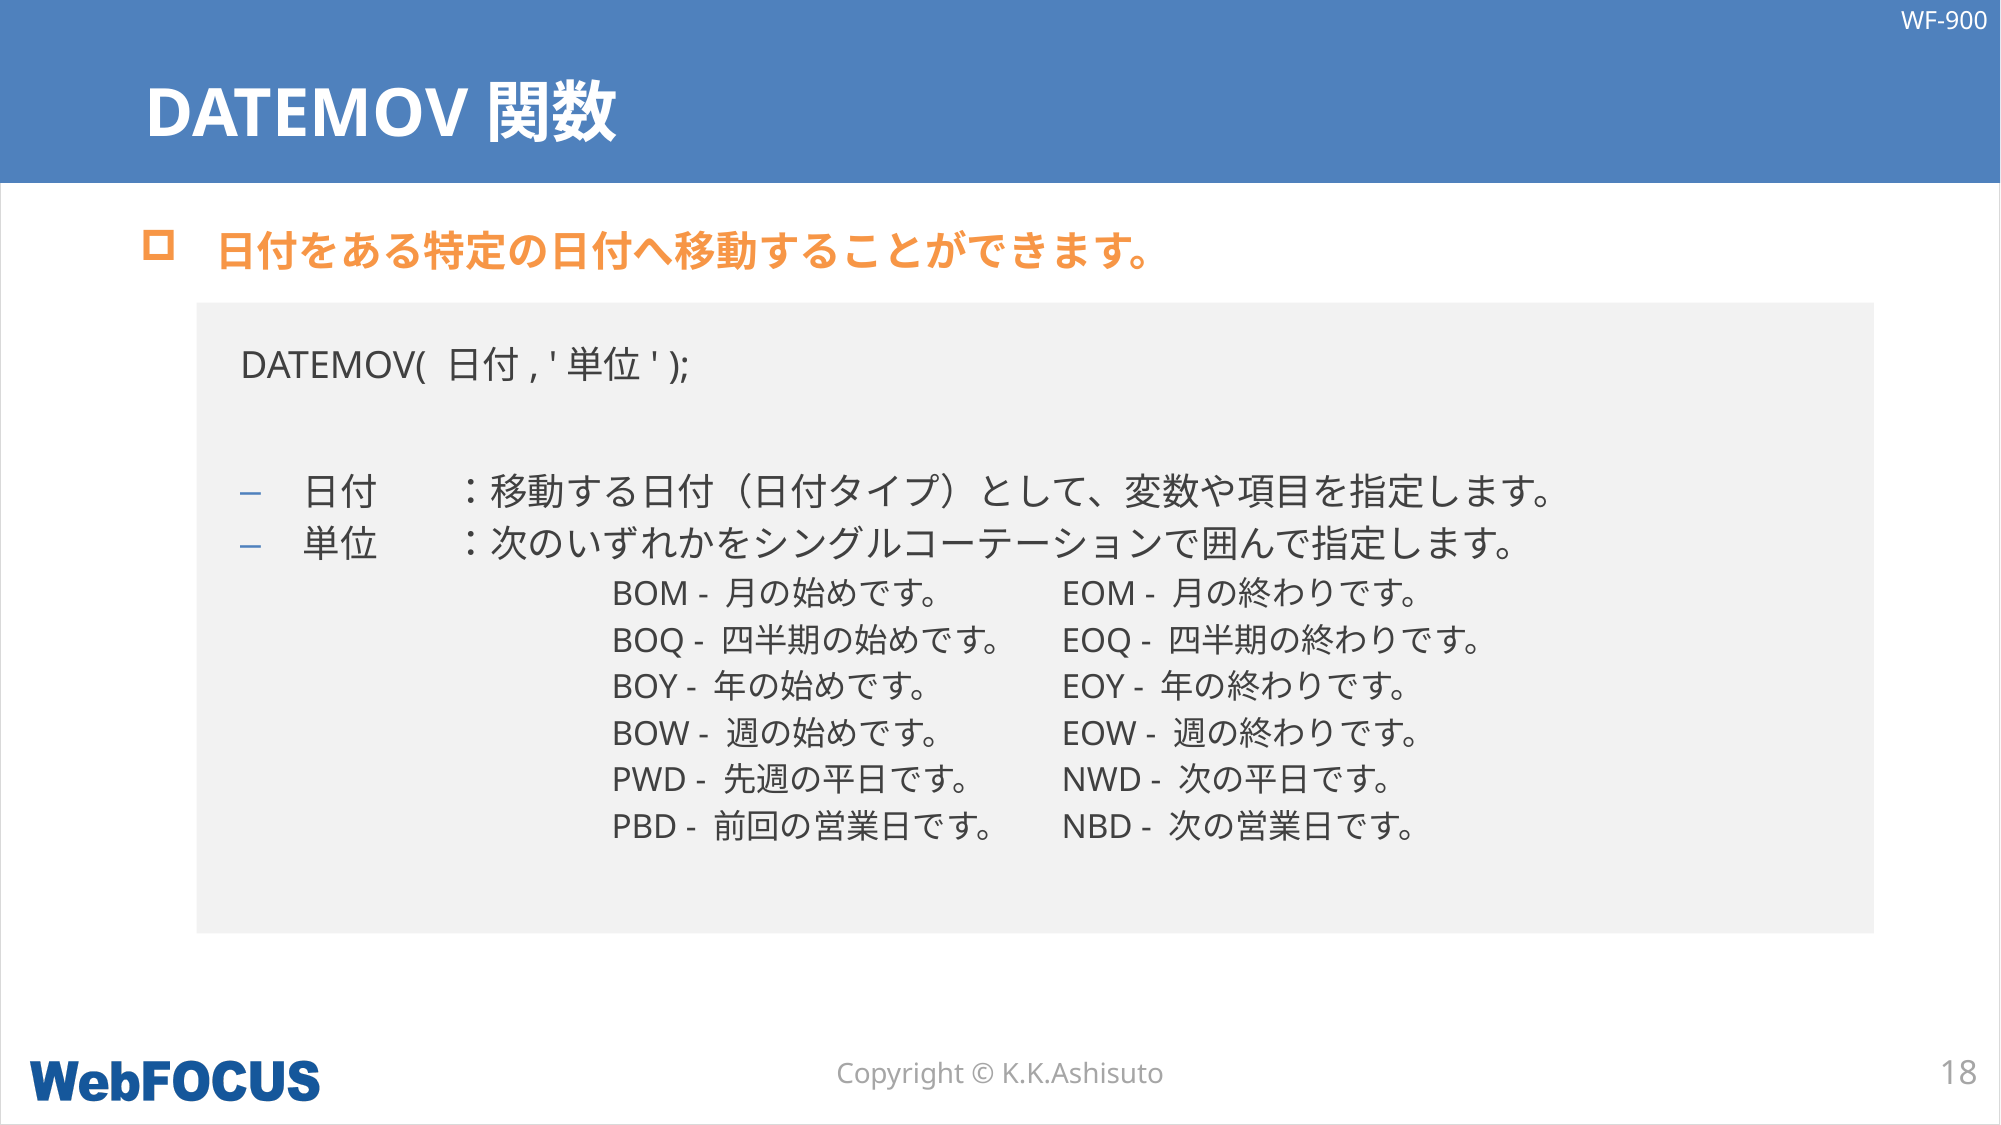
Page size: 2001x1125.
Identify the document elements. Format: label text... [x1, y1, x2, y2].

picture [25, 1050, 323, 1111]
list 日付をある特定の日付へ移動することができます。 DATEMOV( 日付, '単位' ); 日付 ：移動する日付（日付タイプ）として、変数や項目を指定します。 単位 ：次のいずれかをシングルコーテーションで囲んで指定します。 BOM - 月の始めです。 EOM - 月の終わりです。 BOQ - 四半期の始めです。 EOQ - 四半期の終わりです。 BOY - 年の始めです。 EOY - 年の終わりです。 BOW - 週の始めです。 EOW - 週の終わりです。 PWD - 先週の平日です。 NWD - 次の平日です。 PBD - 前回の営業日です。 NBD - 次の営業日です。 [125, 217, 1926, 1020]
title DATEMOV関数 [129, 50, 1924, 169]
